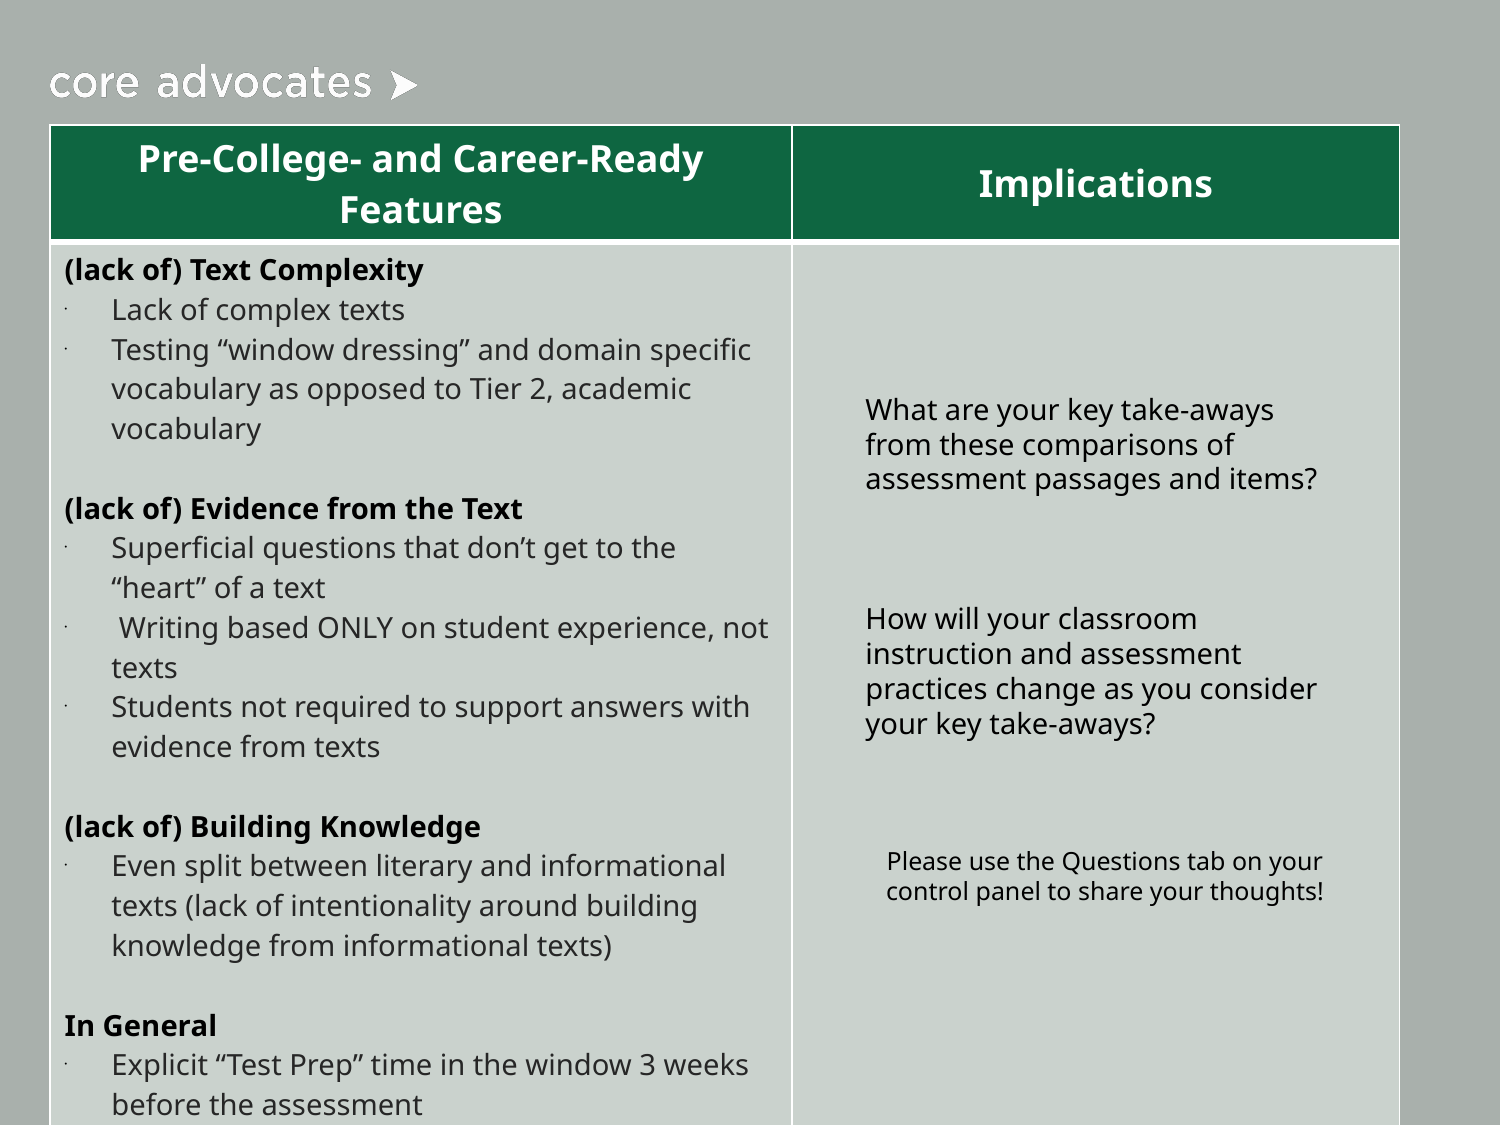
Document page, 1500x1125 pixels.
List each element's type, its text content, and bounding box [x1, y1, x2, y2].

table_cell (lack of) Text Complexity Lack of complex texts Testing “window dressing” and domain specific vocabulary as opposed to Tier 2, academic vocabulary (lack of) Evidence from the Text Superficial questions that don’t get to the “heart” of a text Writing based ONLY on student experience, not texts Students not required to support answers with evidence from texts (lack of) Building Knowledge Even split between literary and informational texts (lack of intentionality around building knowledge from informational texts) In General Explicit “Test Prep” time in the window 3 weeks before the assessment [51, 245, 791, 1125]
picture [50, 64, 417, 100]
table_cell [793, 245, 1399, 1125]
table_header Implications [793, 126, 1399, 239]
text_box What are your key take-aways from these comparisons of assessment passages and items? How will your classroom instruction and assessment practices change as you consider your key take-aways? Please use the Questions tab on your control panel to share your thoughts! [850, 340, 1360, 948]
table_header Pre-College- and Career-Ready Features [51, 126, 791, 239]
